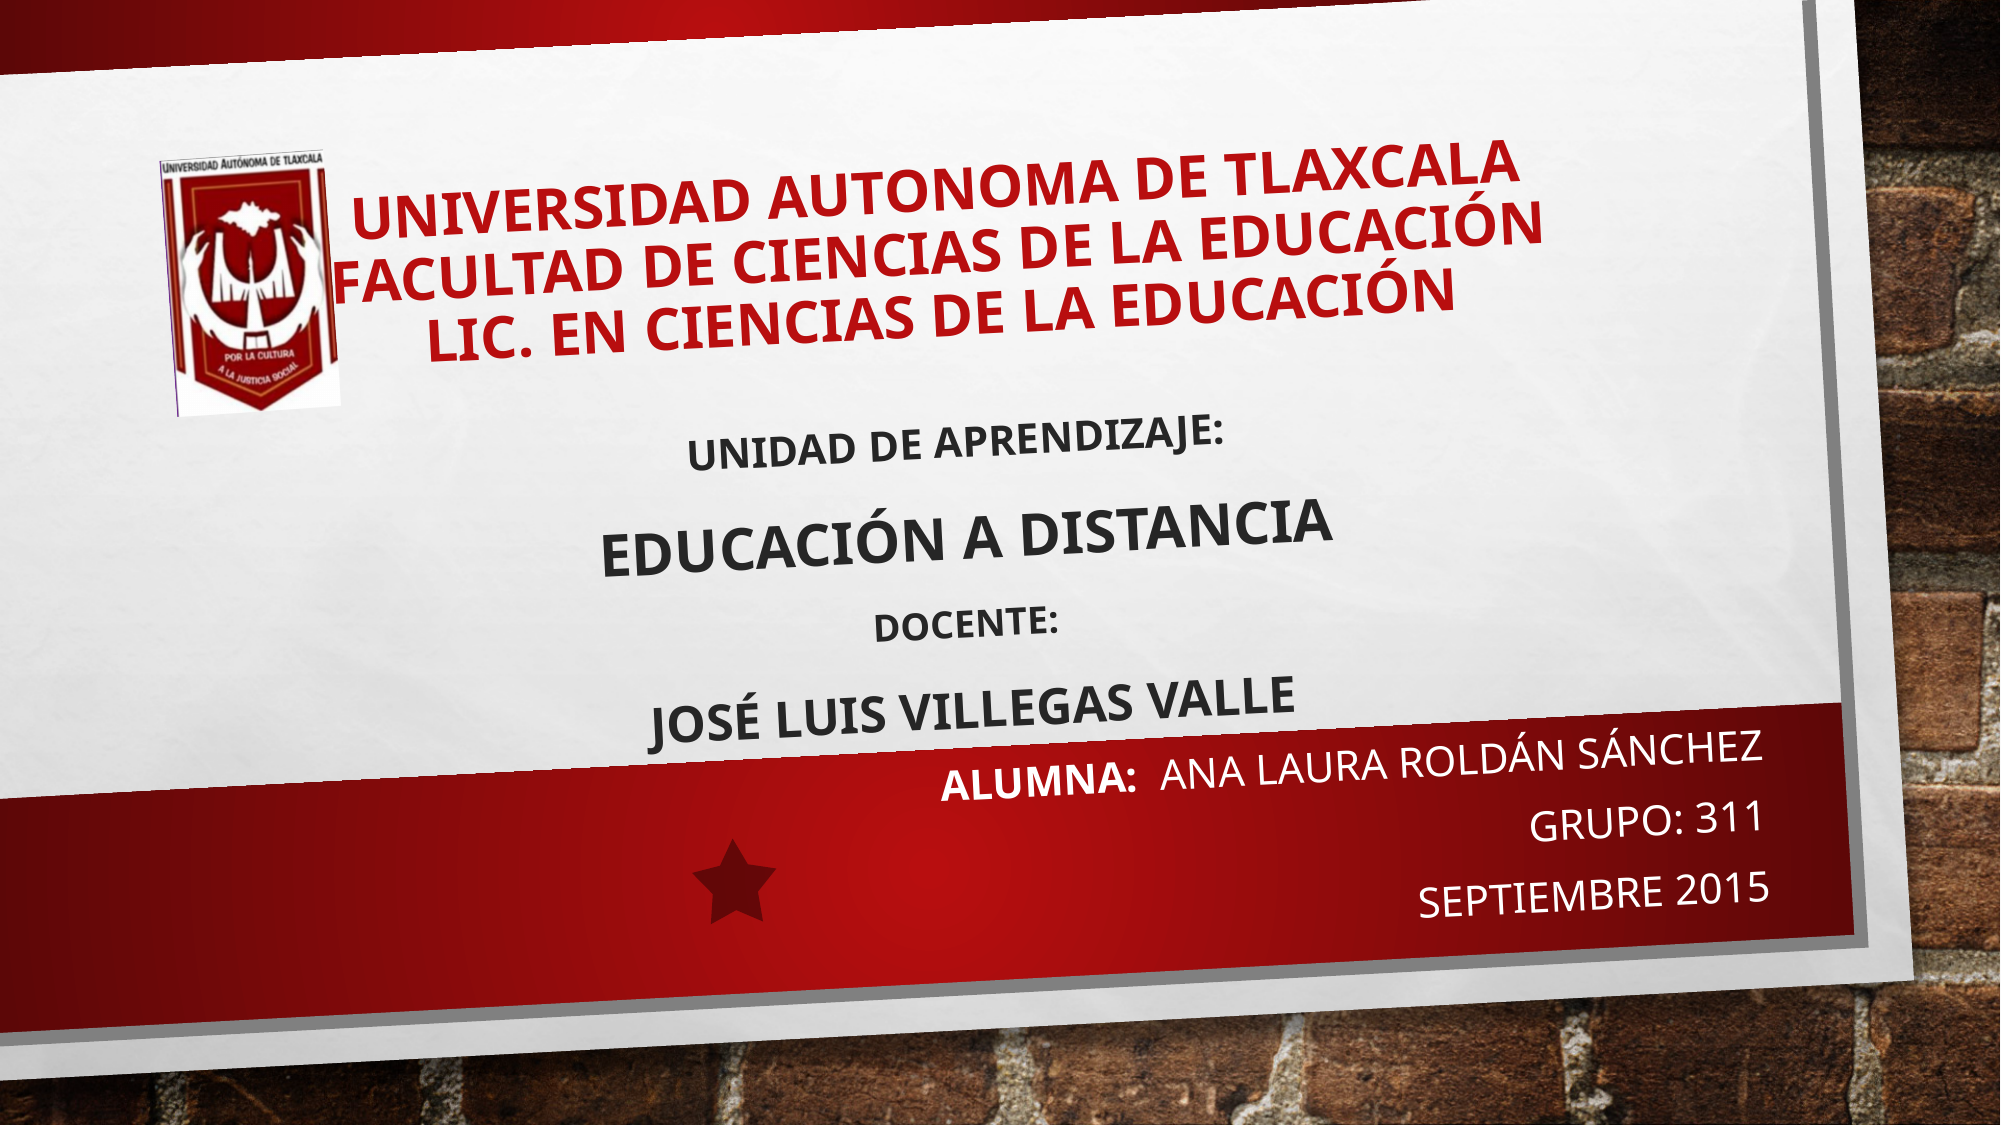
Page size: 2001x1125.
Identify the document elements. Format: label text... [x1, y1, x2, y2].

subtitle UNIDAD DE APRENDIZAJE: EDUCACIÓN A DISTANCIA DOCENTE: JOSÉ LUIS VILLEGAS VALLE ALUMNA: ANA LAURA ROLDÁN SÁNCHEZ GRUPO: 311 SEPTIEMBRE 2015 [159, 355, 1763, 530]
picture [160, 150, 340, 416]
picture [0, 0, 2000, 1125]
title UNIVERSIDAD AUTONOMA DE TLAXCALA Facultad de ciencias de la educación Lic. en ciencias de la educación [124, 0, 1745, 478]
